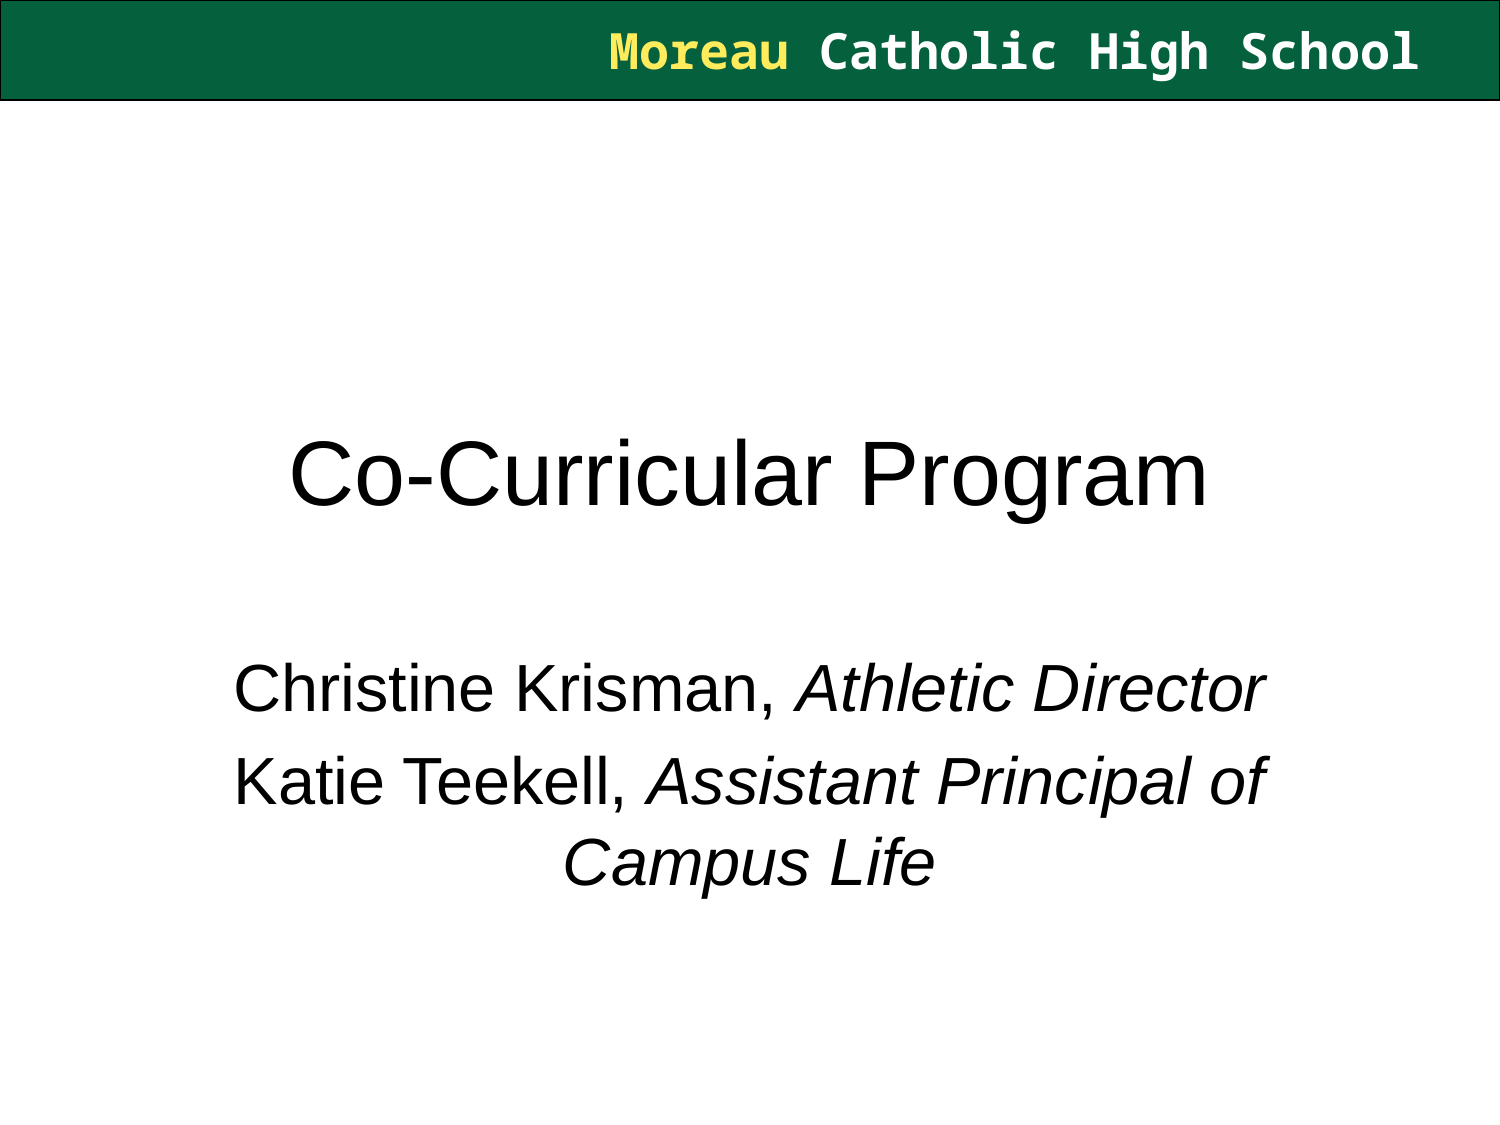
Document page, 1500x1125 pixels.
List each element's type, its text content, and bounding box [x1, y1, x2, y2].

subtitle Christine Krisman, Athletic Director Katie Teekell, Assistant Principal of Campus Life [174, 637, 1326, 926]
title Co-Curricular Program [112, 374, 1388, 563]
